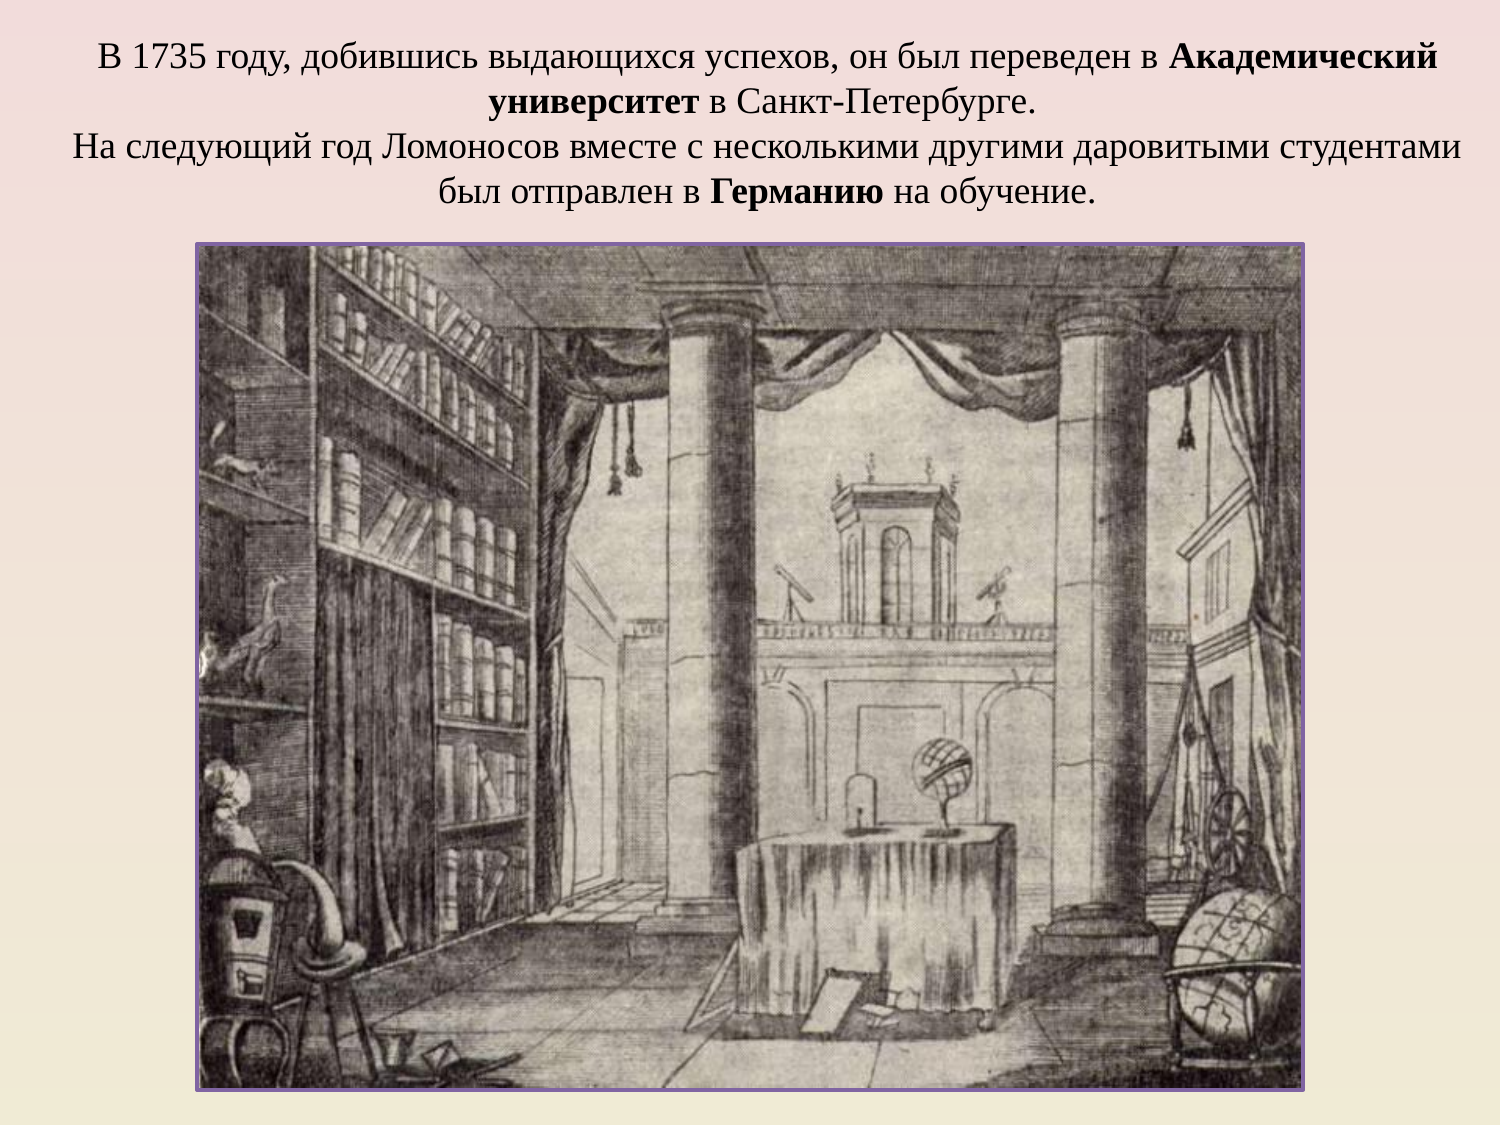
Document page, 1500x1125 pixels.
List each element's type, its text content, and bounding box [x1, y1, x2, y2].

picture [198, 245, 1301, 1088]
text_box В 1735 году, добившись выдающихся успехов, он был переведен в Академический университет в Санкт-Петербурге. На следующий год Ломоносов вместе с несколькими другими даровитыми студентами был отправлен в Германию на обучение. [35, 23, 1500, 219]
